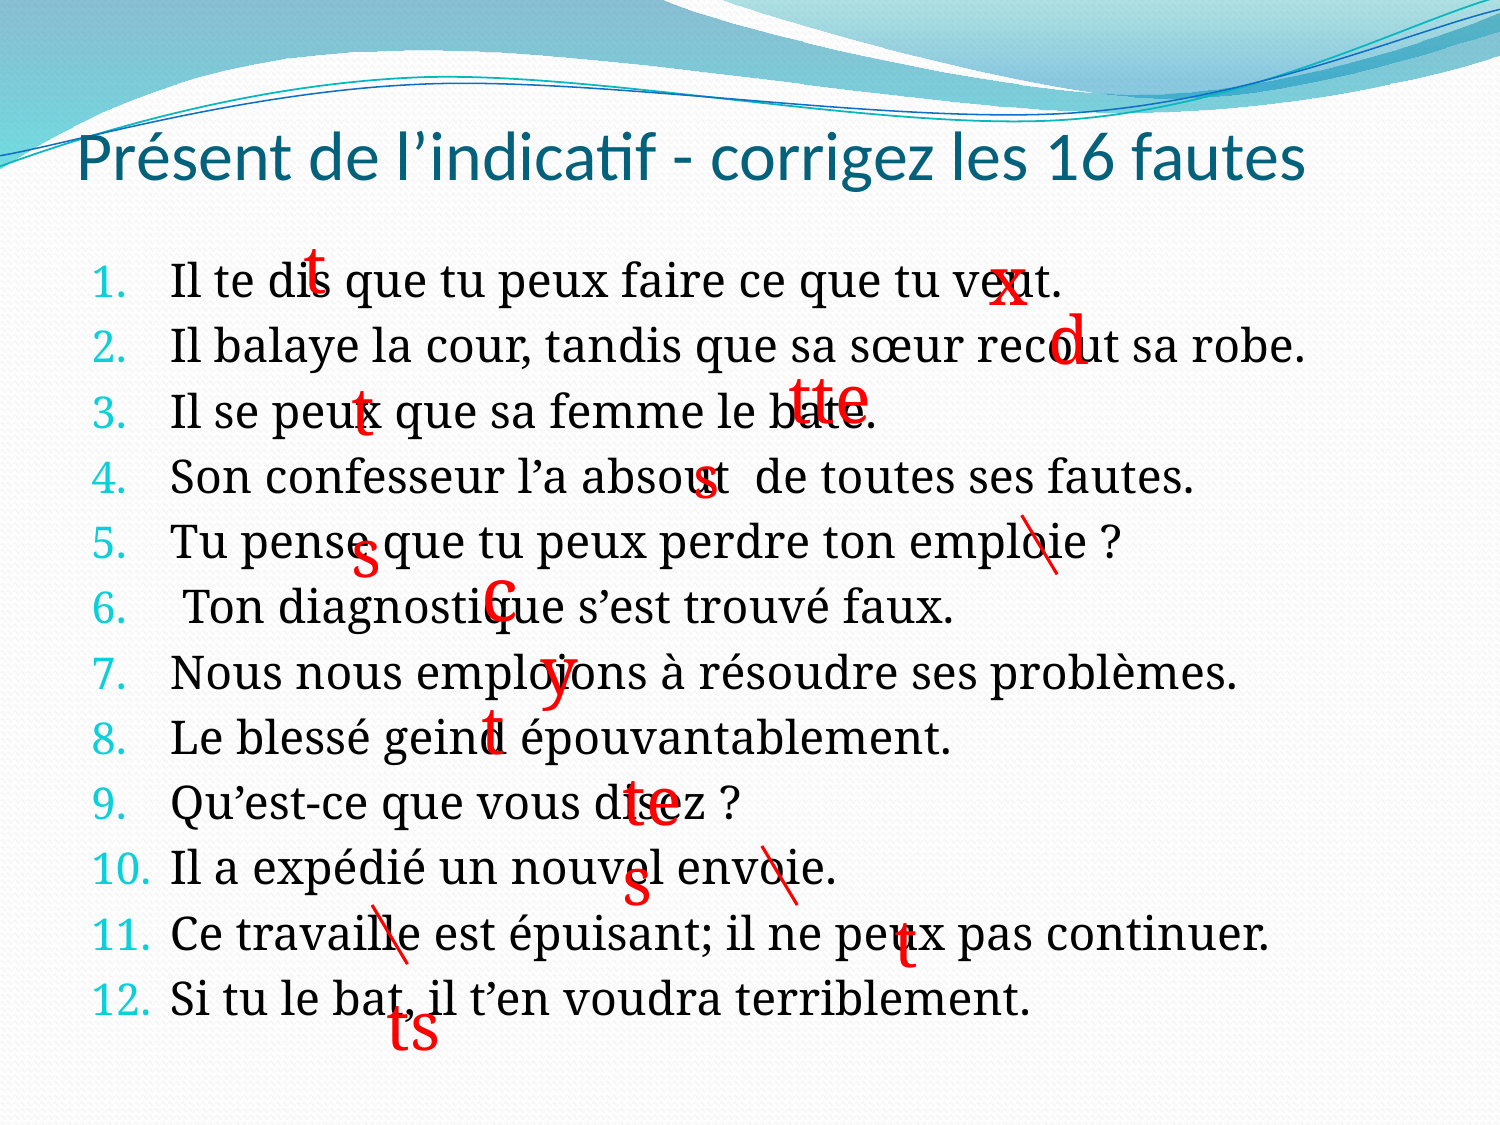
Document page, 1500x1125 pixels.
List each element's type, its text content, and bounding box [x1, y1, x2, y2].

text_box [1014, 517, 1063, 586]
text_box tes [608, 751, 727, 927]
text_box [761, 845, 798, 906]
text_box x [974, 231, 1081, 327]
text_box c [466, 538, 573, 644]
text_box s [679, 432, 798, 518]
text_box d [1033, 290, 1140, 386]
title Présent de l’indicatif - corrigez les 16 fautes [76, 101, 1427, 195]
text_box tte [773, 349, 928, 445]
text_box s [336, 503, 443, 599]
text_box t [466, 680, 573, 776]
text_box y [525, 621, 632, 717]
text_box t [336, 361, 420, 457]
text_box ts [371, 975, 479, 1071]
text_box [1021, 514, 1058, 575]
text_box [754, 848, 803, 917]
text_box t [289, 219, 361, 315]
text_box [404, 906, 415, 975]
list Il te dis que tu peux faire ce que tu veut. Il balaye la cour, tandis que sa sœur recout sa robe. Il se peux que sa femme le bate. Son confesseur l’a absout de toutes ses fautes. Tu pense que tu peux perdre ton emploie ? Ton diagnostique s’est trouvé faux. Nous nous emploions à résoudre ses problèmes. Le blessé geind épouvantablement. Qu’est-ce que vous disez ? Il a expédié un nouvel envoie. Ce travaille est épuisant; il ne peux pas continuer. Si tu le bat, il t’en voudra terriblement. [76, 243, 1427, 1050]
text_box t [879, 893, 975, 988]
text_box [371, 904, 408, 965]
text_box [364, 907, 375, 975]
